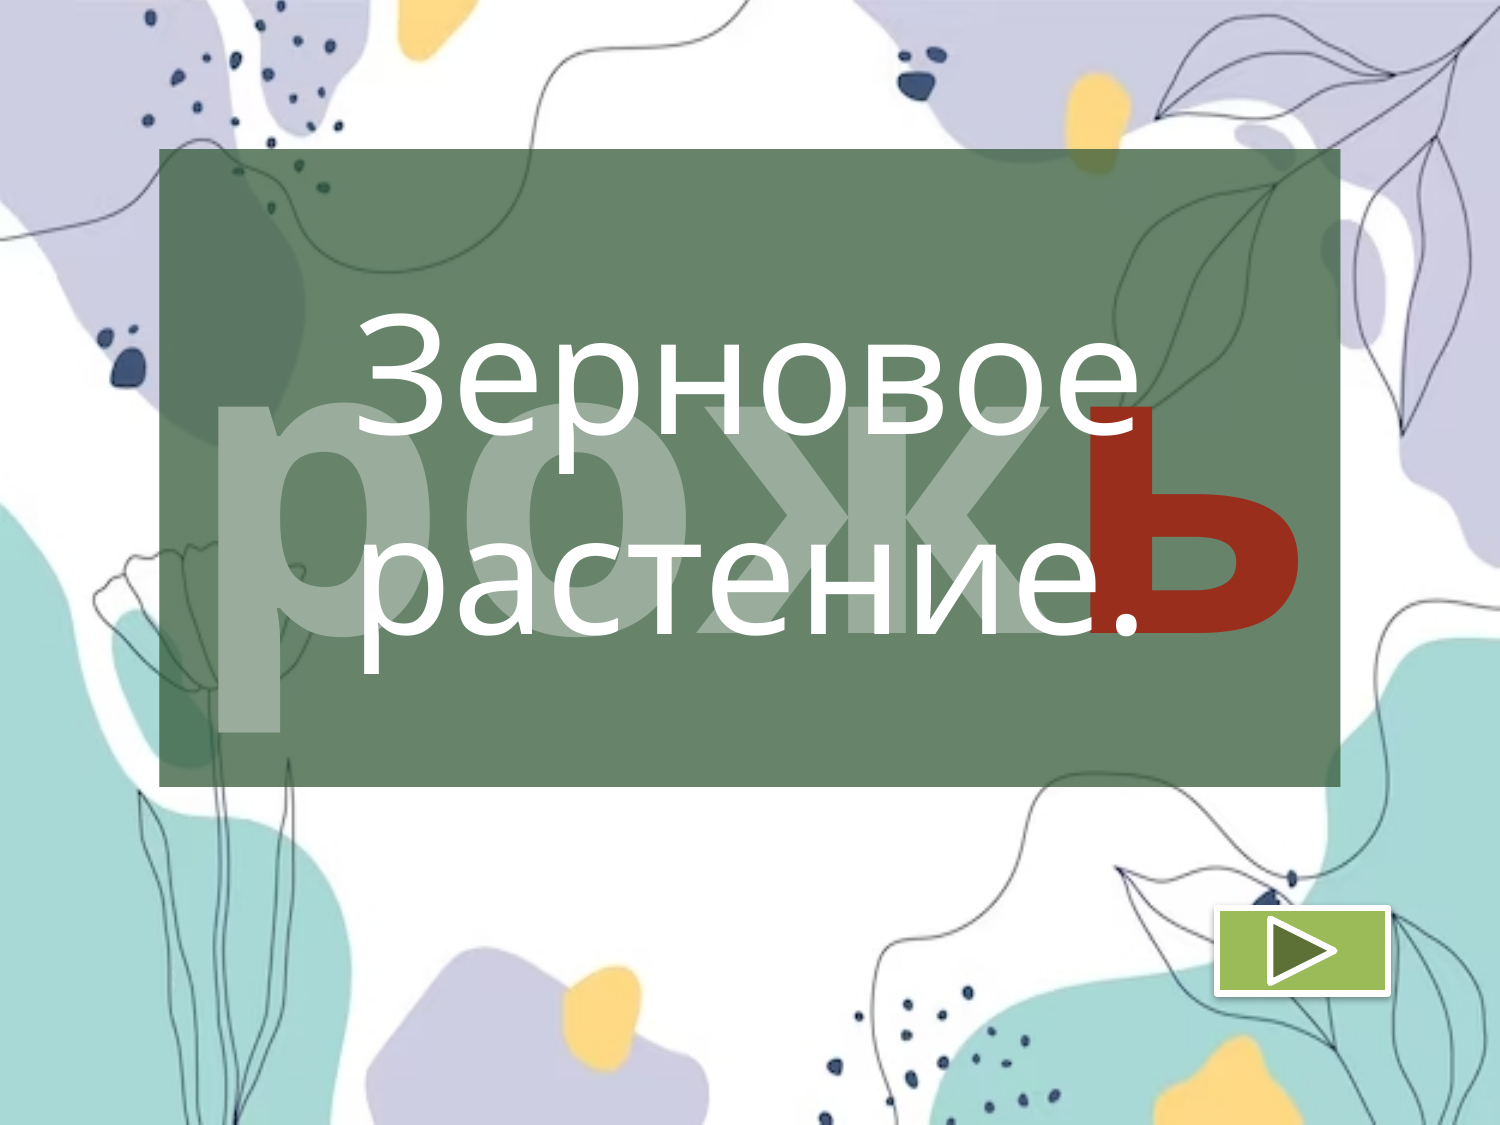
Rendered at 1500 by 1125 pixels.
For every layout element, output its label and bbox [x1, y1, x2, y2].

picture [0, 0, 1500, 1125]
text_box [1214, 905, 1391, 997]
text_box [157, 147, 1343, 793]
